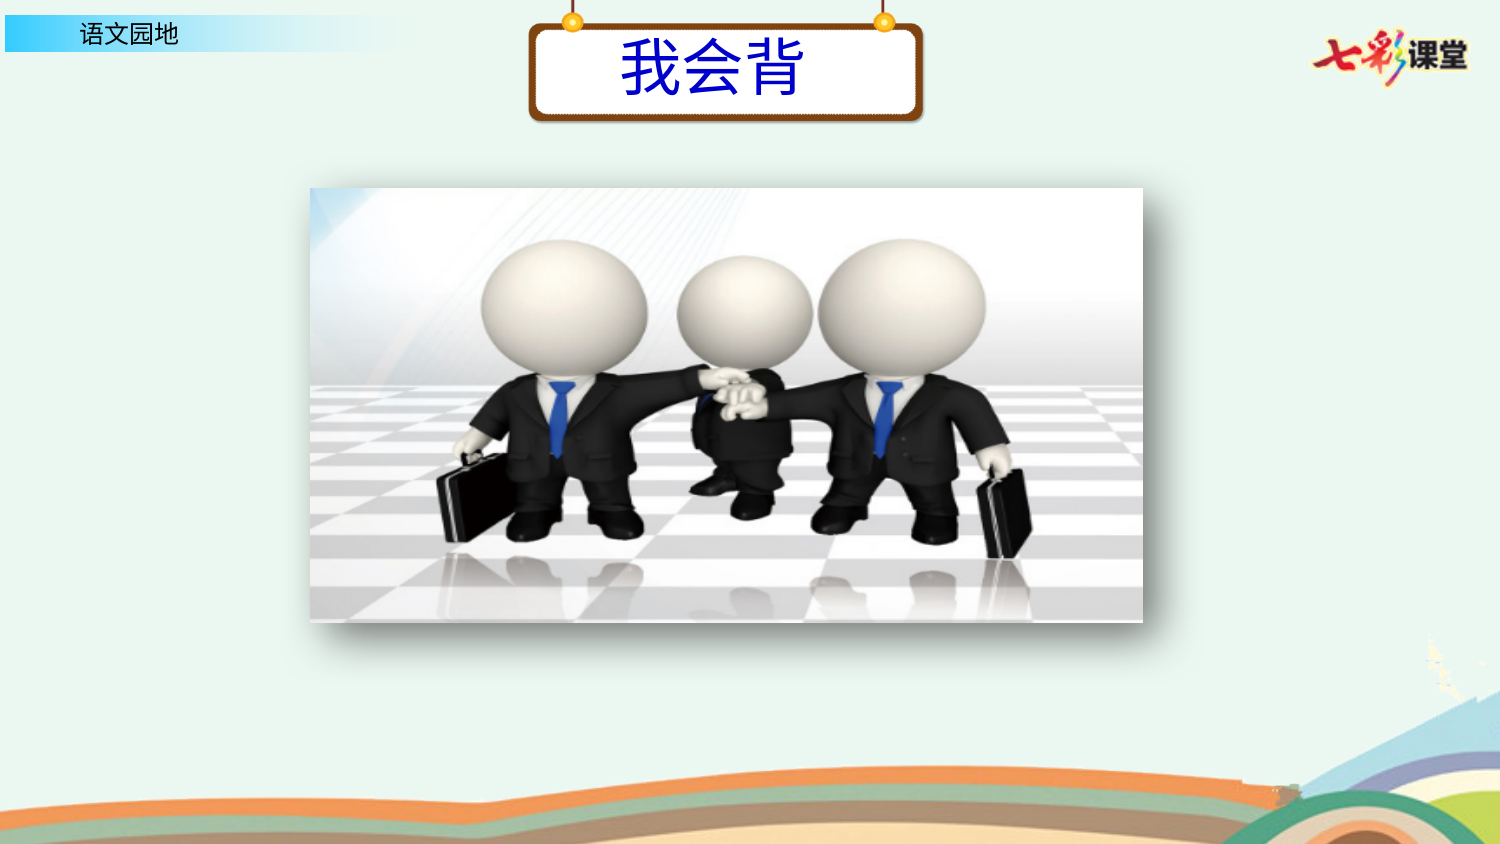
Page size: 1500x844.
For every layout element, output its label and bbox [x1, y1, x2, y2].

picture [0, 187, 1500, 844]
picture [527, 0, 926, 126]
picture [1308, 14, 1477, 95]
